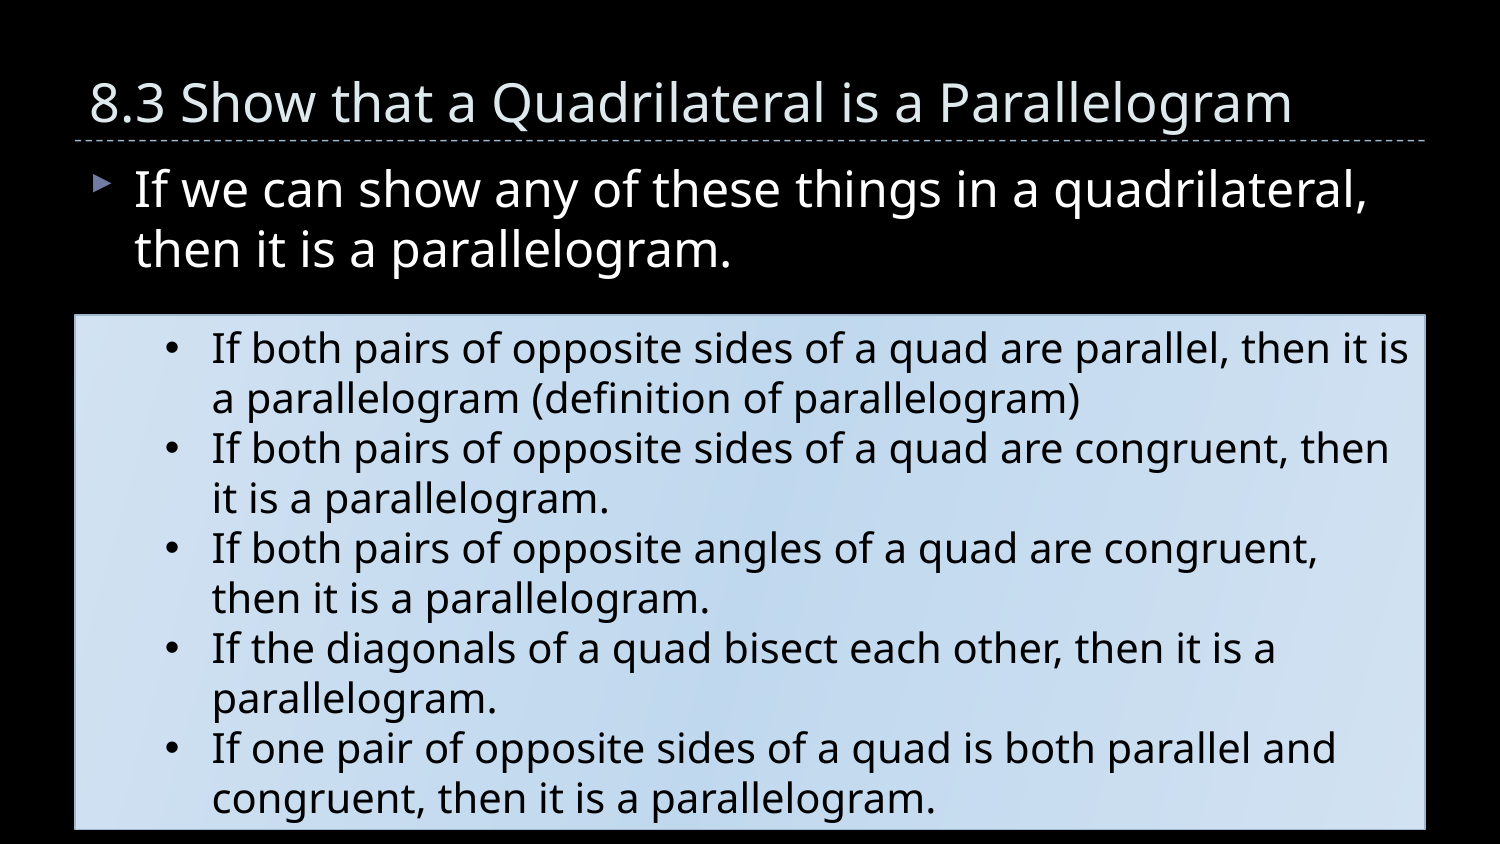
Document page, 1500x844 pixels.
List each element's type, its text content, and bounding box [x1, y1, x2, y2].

title 8.3 Show that a Quadrilateral is a Parallelogram [75, 18, 1425, 141]
text_box If both pairs of opposite sides of a quad are parallel, then it is a parallelogram (definition of parallelogram) If both pairs of opposite sides of a quad are congruent, then it is a parallelogram. If both pairs of opposite angles of a quad are congruent, then it is a parallelogram. If the diagonals of a quad bisect each other, then it is a parallelogram. If one pair of opposite sides of a quad is both parallel and congruent, then it is a parallelogram. [74, 314, 1426, 830]
list If we can show any of these things in a quadrilateral, then it is a parallelogram. [75, 150, 1425, 314]
